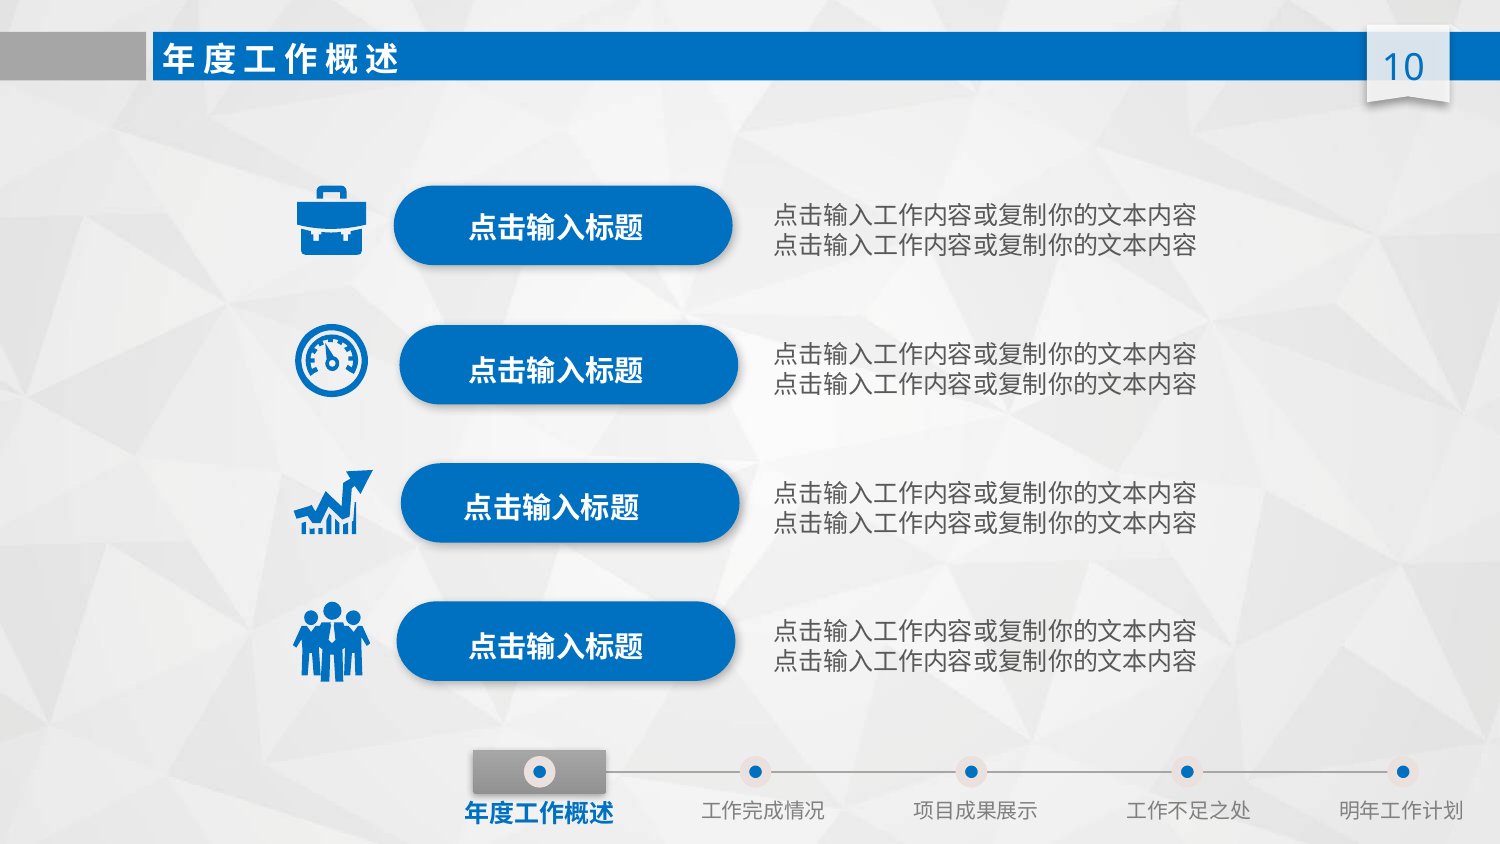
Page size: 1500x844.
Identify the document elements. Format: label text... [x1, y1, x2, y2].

text_box [335, 518, 340, 535]
text_box 点击输入标题 [457, 623, 656, 670]
text_box [295, 323, 368, 398]
text_box [399, 325, 739, 405]
text_box 点击输入工作内容或复制你的文本内容 点击输入工作内容或复制你的文本内容 [762, 471, 1317, 543]
text_box [297, 201, 367, 229]
text_box [323, 601, 342, 620]
text_box [301, 228, 362, 255]
text_box [400, 463, 740, 543]
text_box 点击输入标题 [457, 346, 656, 393]
text_box 点击输入工作内容或复制你的文本内容 点击输入工作内容或复制你的文本内容 [762, 333, 1317, 405]
text_box [316, 185, 347, 199]
text_box 年 度 工 作 概 述 [147, 31, 491, 86]
text_box [309, 527, 315, 535]
text_box [396, 601, 736, 681]
text_box [301, 521, 306, 535]
text_box [292, 610, 371, 682]
text_box [293, 469, 373, 524]
text_box [326, 513, 332, 535]
text_box 点击输入标题 [457, 204, 656, 251]
text_box [343, 522, 349, 535]
text_box [318, 527, 323, 535]
picture [0, 0, 1500, 31]
text_box 点击输入工作内容或复制你的文本内容 点击输入工作内容或复制你的文本内容 [762, 193, 1317, 265]
text_box [351, 502, 357, 535]
text_box [393, 185, 733, 266]
picture [0, 81, 1500, 844]
text_box 点击输入标题 [452, 484, 651, 531]
text_box 点击输入工作内容或复制你的文本内容 点击输入工作内容或复制你的文本内容 [762, 609, 1317, 681]
